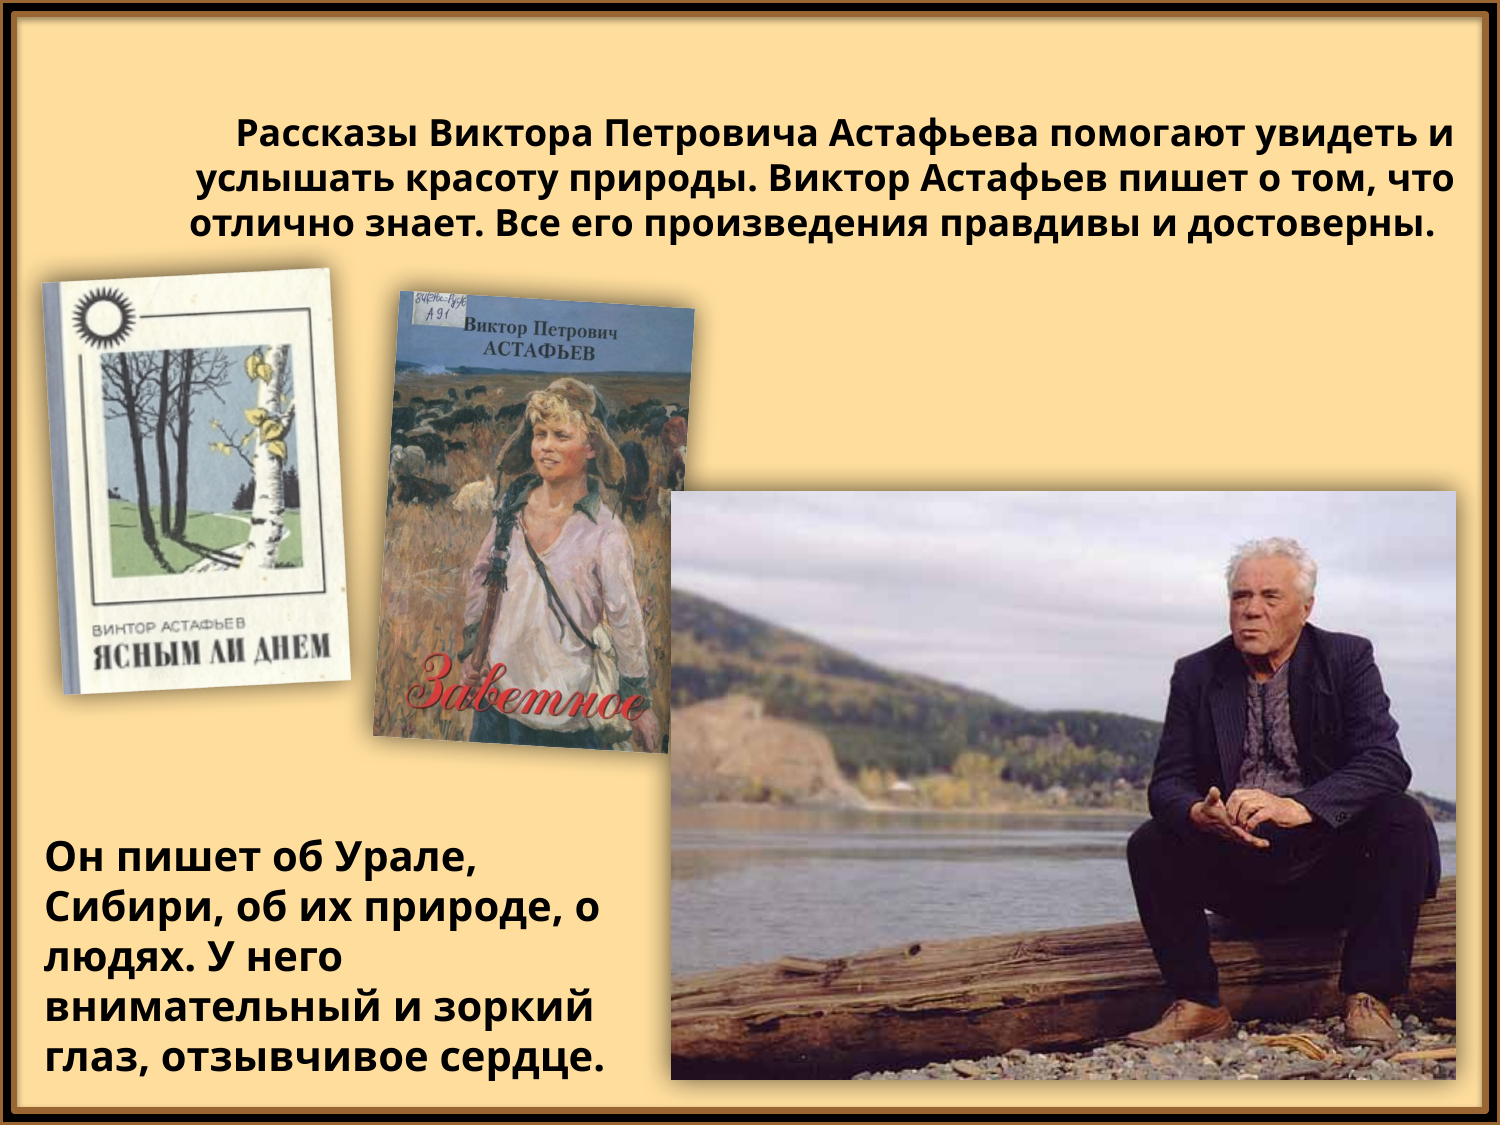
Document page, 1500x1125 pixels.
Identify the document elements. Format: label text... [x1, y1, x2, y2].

picture [373, 291, 1457, 1080]
picture [43, 269, 350, 694]
text_box Рассказы Виктора Петровича Астафьева помогают увидеть и услышать красоту природы. Виктор Астафьев пишет о том, что отлично знает. Все его произведения правдивы и достоверны. [41, 101, 1471, 252]
text_box Он пишет об Урале, Сибири, об их природе, о людях. У него внимательный и зоркий глаз, отзывчивое сердце. [29, 822, 656, 1088]
text_box [0, 0, 1500, 1125]
